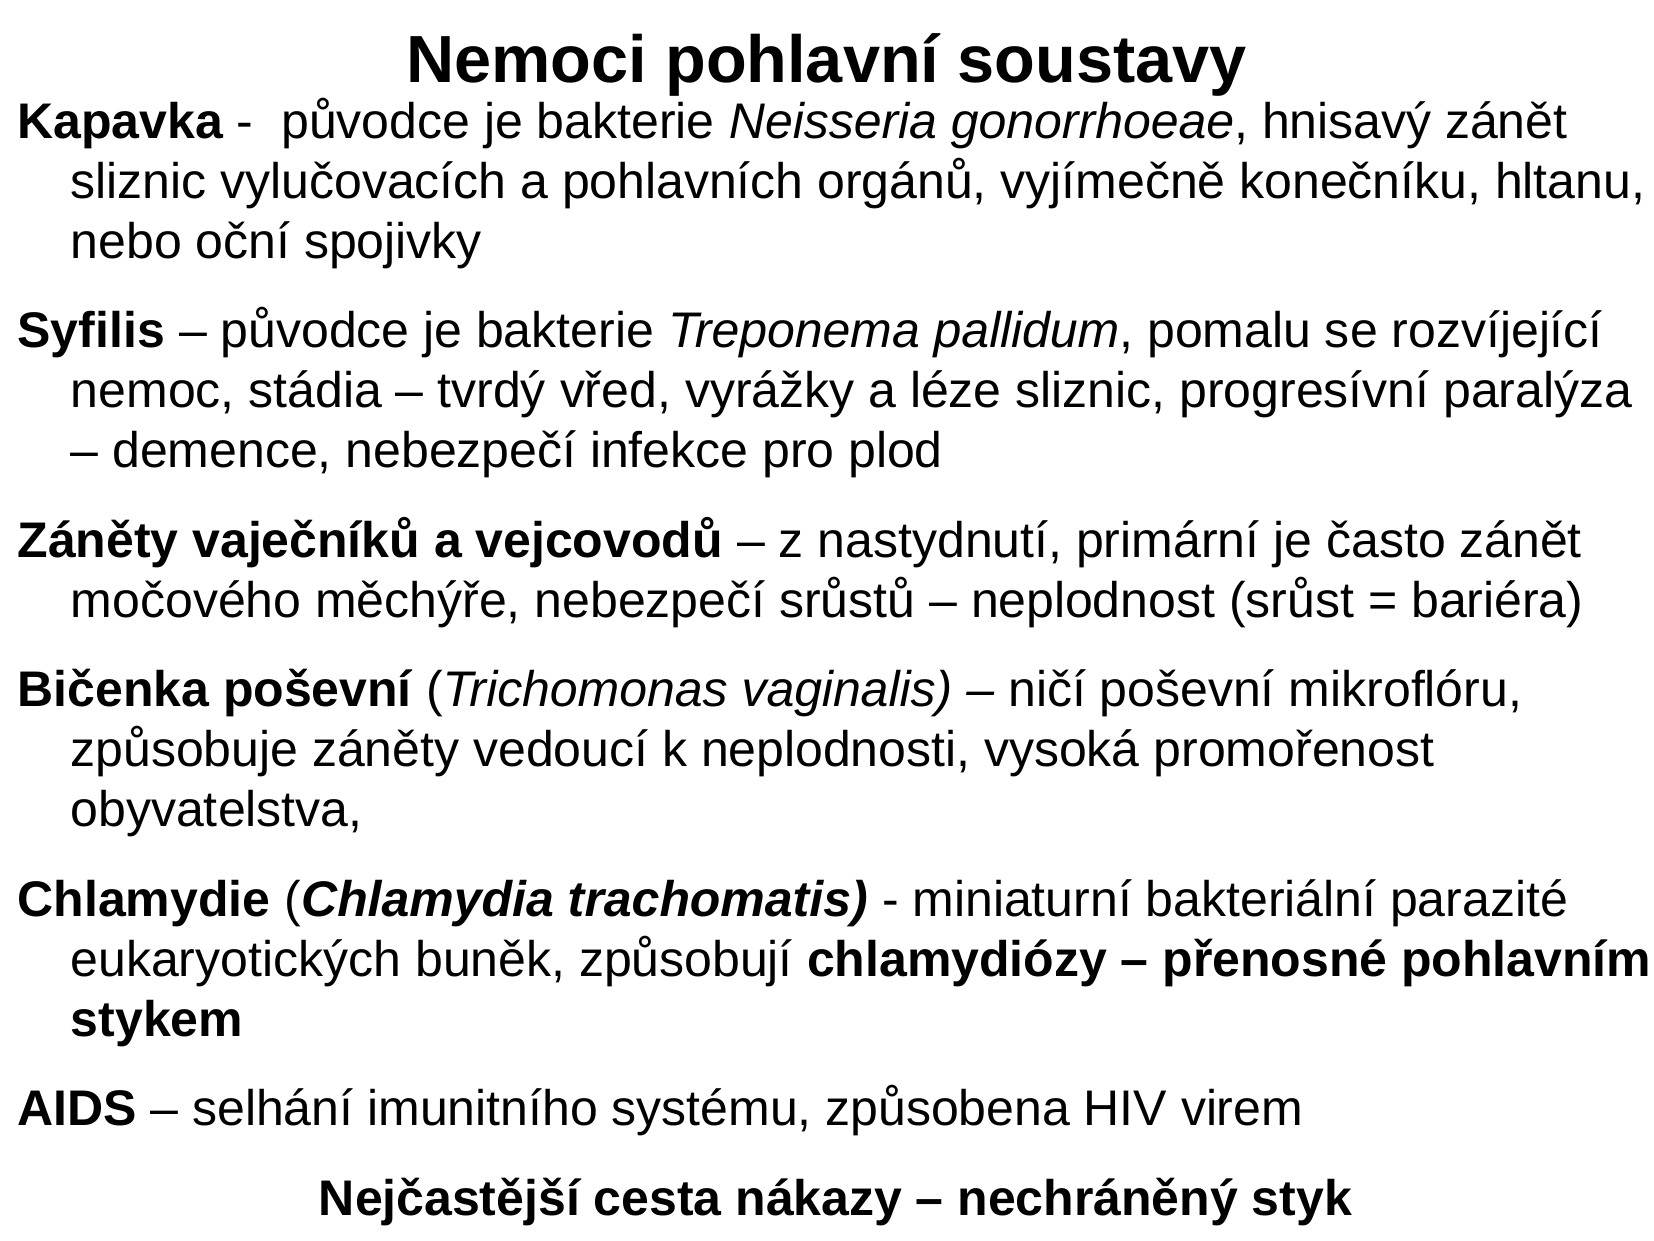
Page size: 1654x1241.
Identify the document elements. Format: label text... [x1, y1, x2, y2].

list Kapavka - původce je bakterie Neisseria gonorrhoeae, hnisavý zánět sliznic vylučovacích a pohlavních orgánů, vyjímečně konečníku, hltanu, nebo oční spojivky Syfilis – původce je bakterie Treponema pallidum, pomalu se rozvíjející nemoc, stádia – tvrdý vřed, vyrážky a léze sliznic, progresívní paralýza – demence, nebezpečí infekce pro plod Záněty vaječníků a vejcovodů – z nastydnutí, primární je často zánět močového měchýře, nebezpečí srůstů – neplodnost (srůst = bariéra) Bičenka poševní (Trichomonas vaginalis) – ničí poševní mikroflóru, způsobuje záněty vedoucí k neplodnosti, vysoká promořenost obyvatelstva, Chlamydie (Chlamydia trachomatis) - miniaturní bakteriální parazité eukaryotických buněk, způsobují chlamydiózy – přenosné pohlavním stykem AIDS – selhání imunitního systému, způsobena HIV virem Nejčastější cesta nákazy – nechráněný styk [0, 88, 1654, 1241]
title Nemoci pohlavní soustavy [82, 0, 1571, 88]
